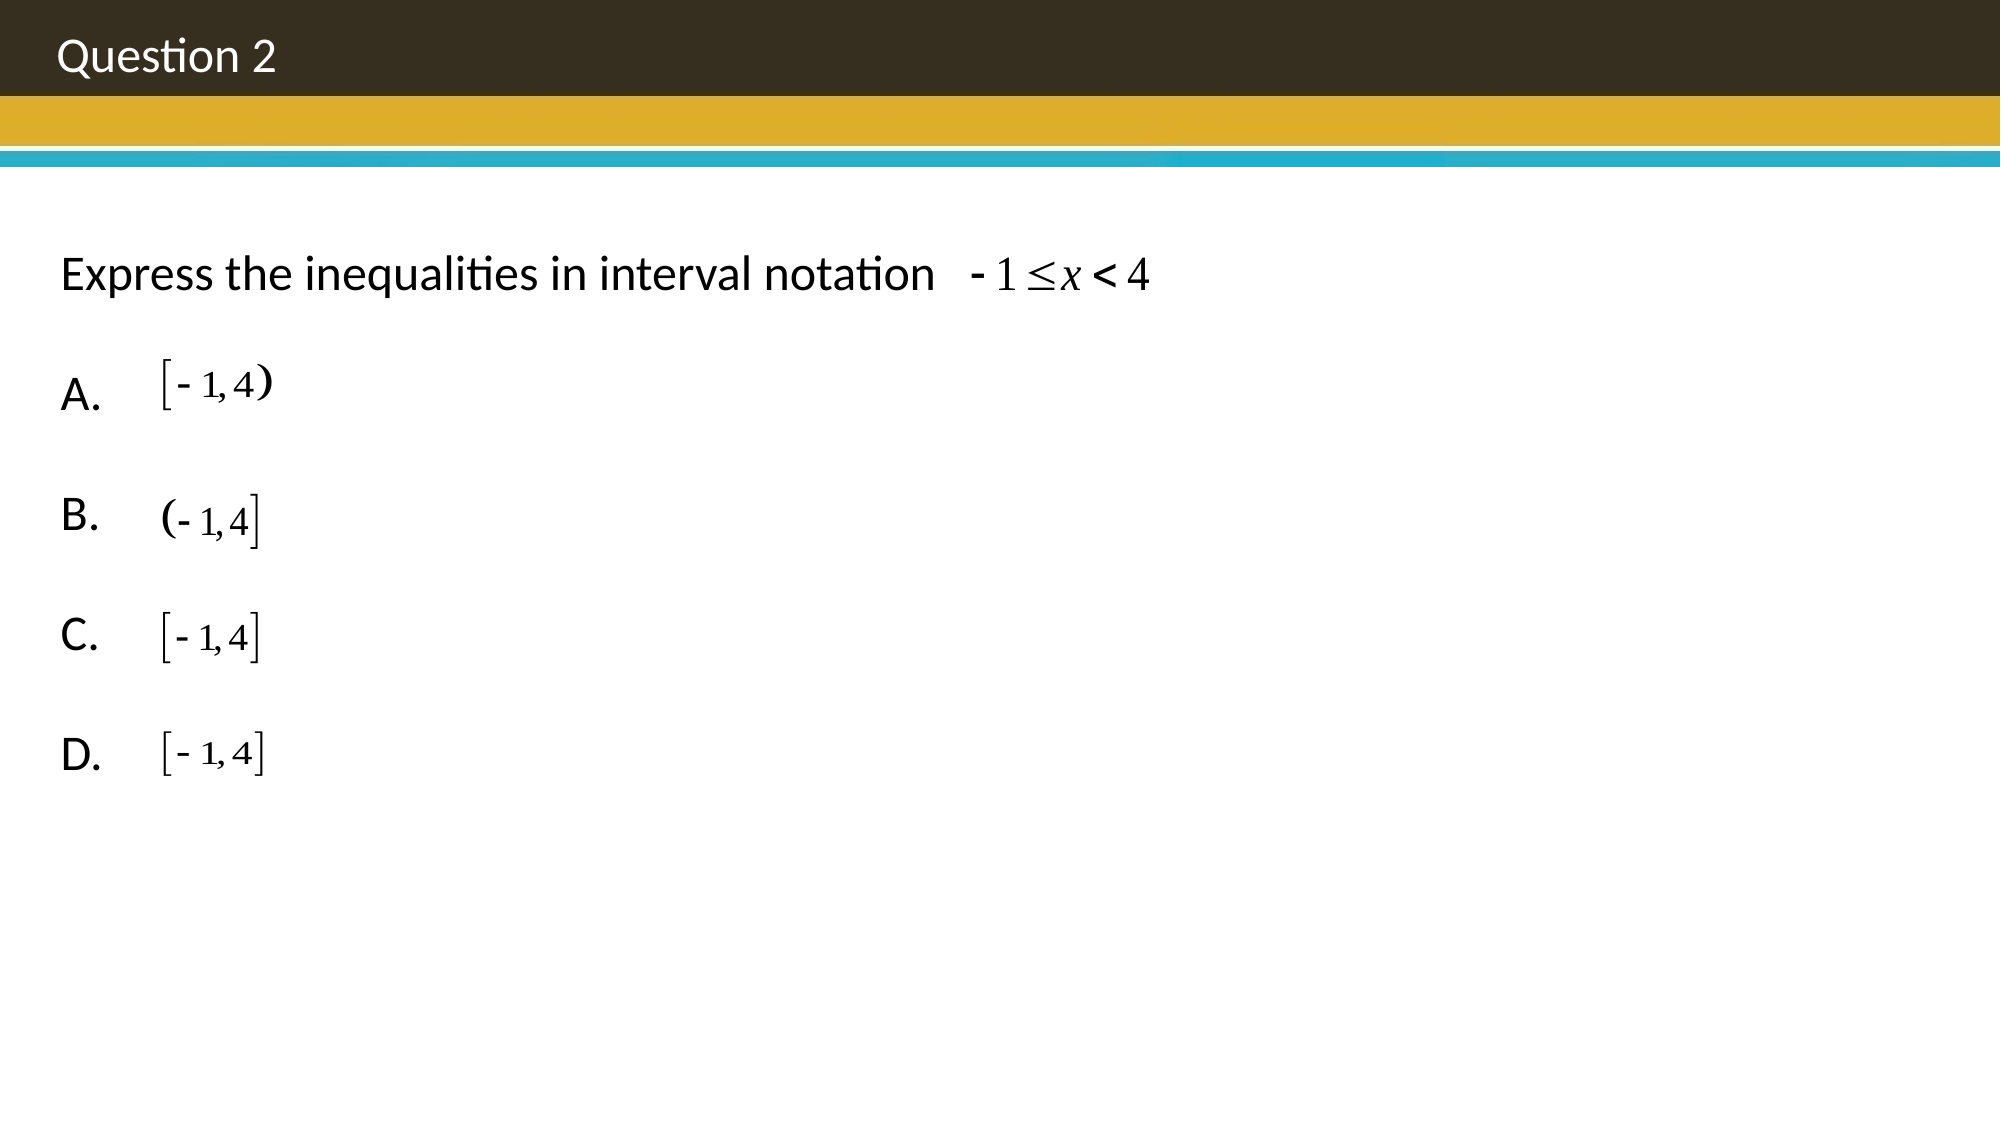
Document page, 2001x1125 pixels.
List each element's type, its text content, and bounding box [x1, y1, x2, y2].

text_box Question 2 [41, 14, 293, 90]
picture [0, 0, 2000, 167]
picture [156, 490, 268, 560]
picture [156, 609, 267, 674]
picture [156, 356, 278, 421]
picture [963, 244, 1157, 303]
picture [156, 728, 272, 784]
text_box Express the inequalities in interval notation A. B. C. D. [45, 233, 1945, 849]
